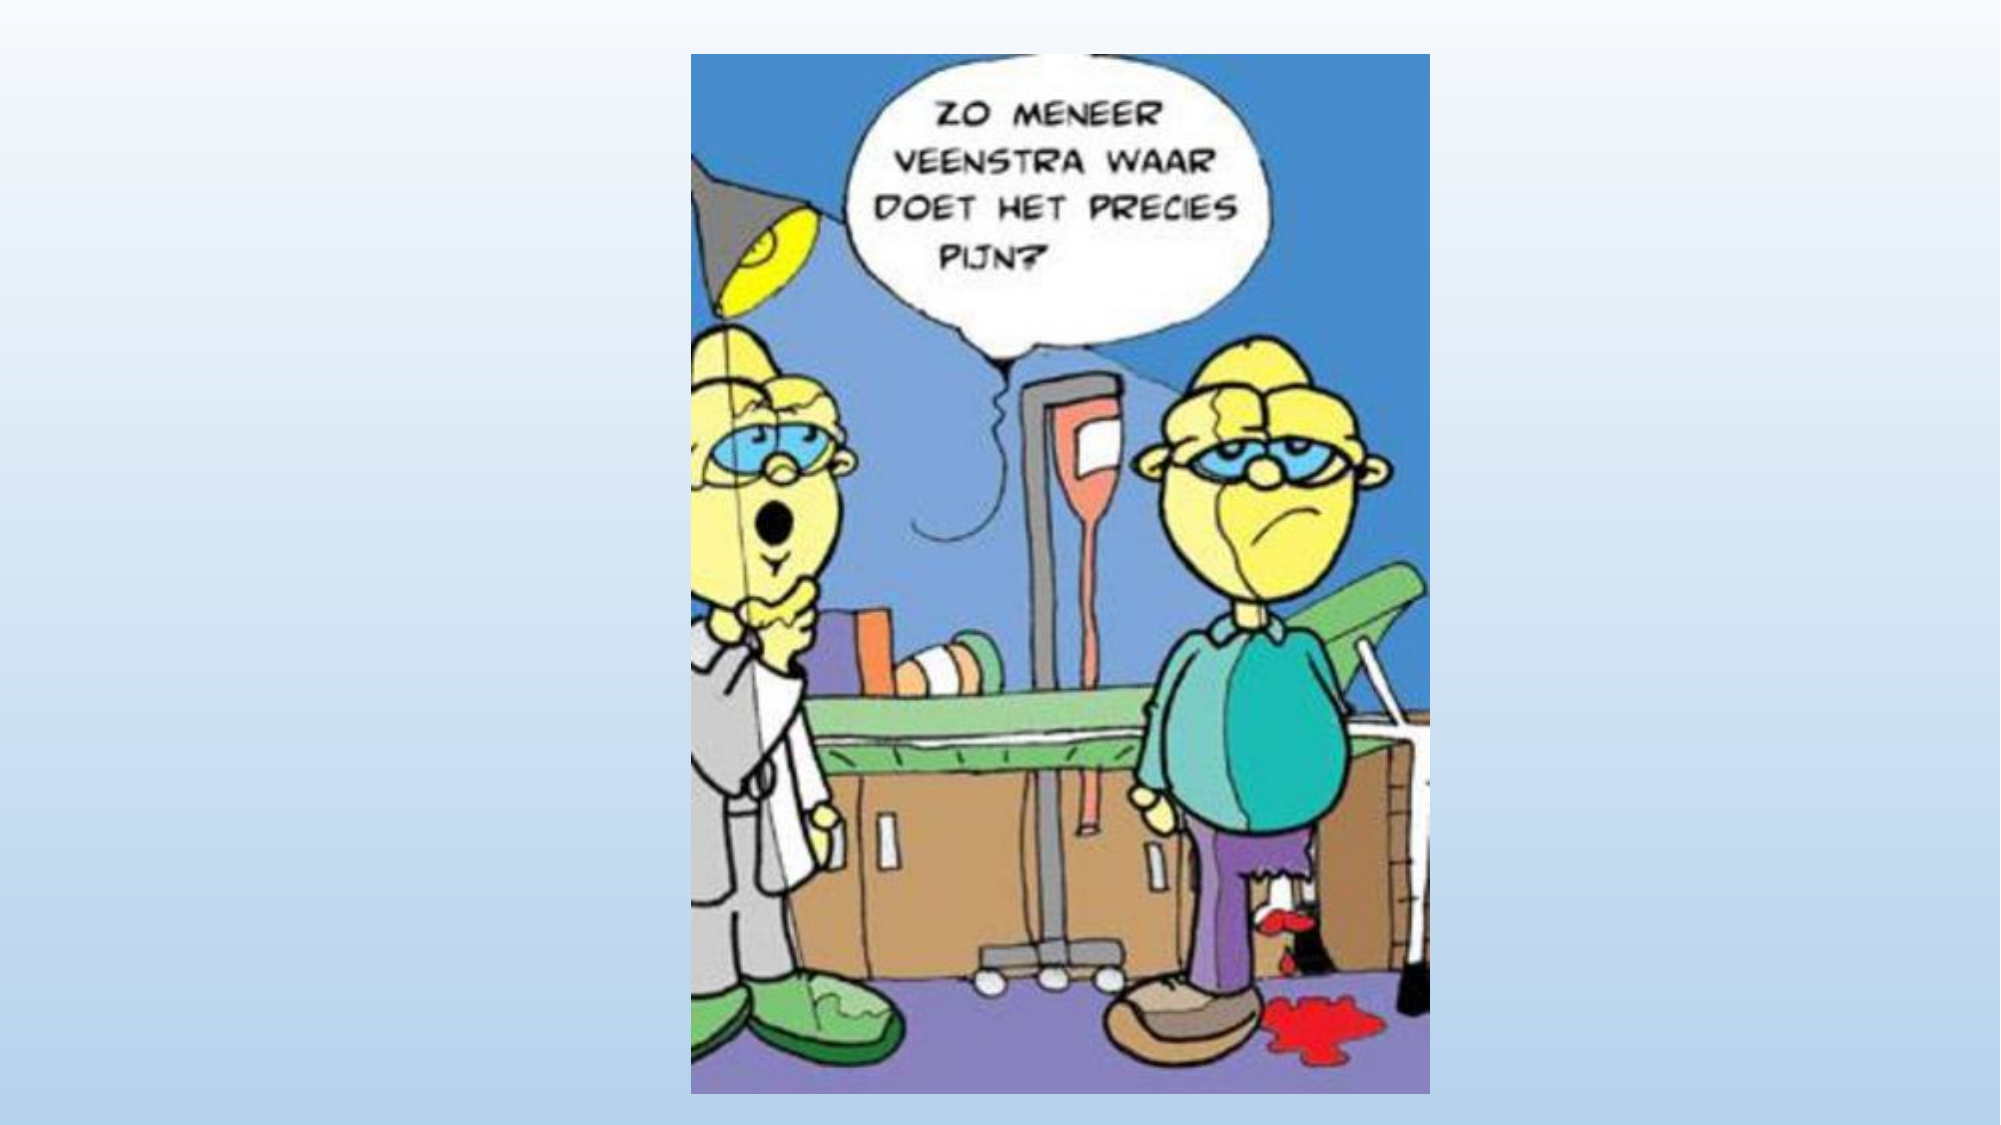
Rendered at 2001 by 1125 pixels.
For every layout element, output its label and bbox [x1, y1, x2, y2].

picture [691, 54, 1430, 1094]
